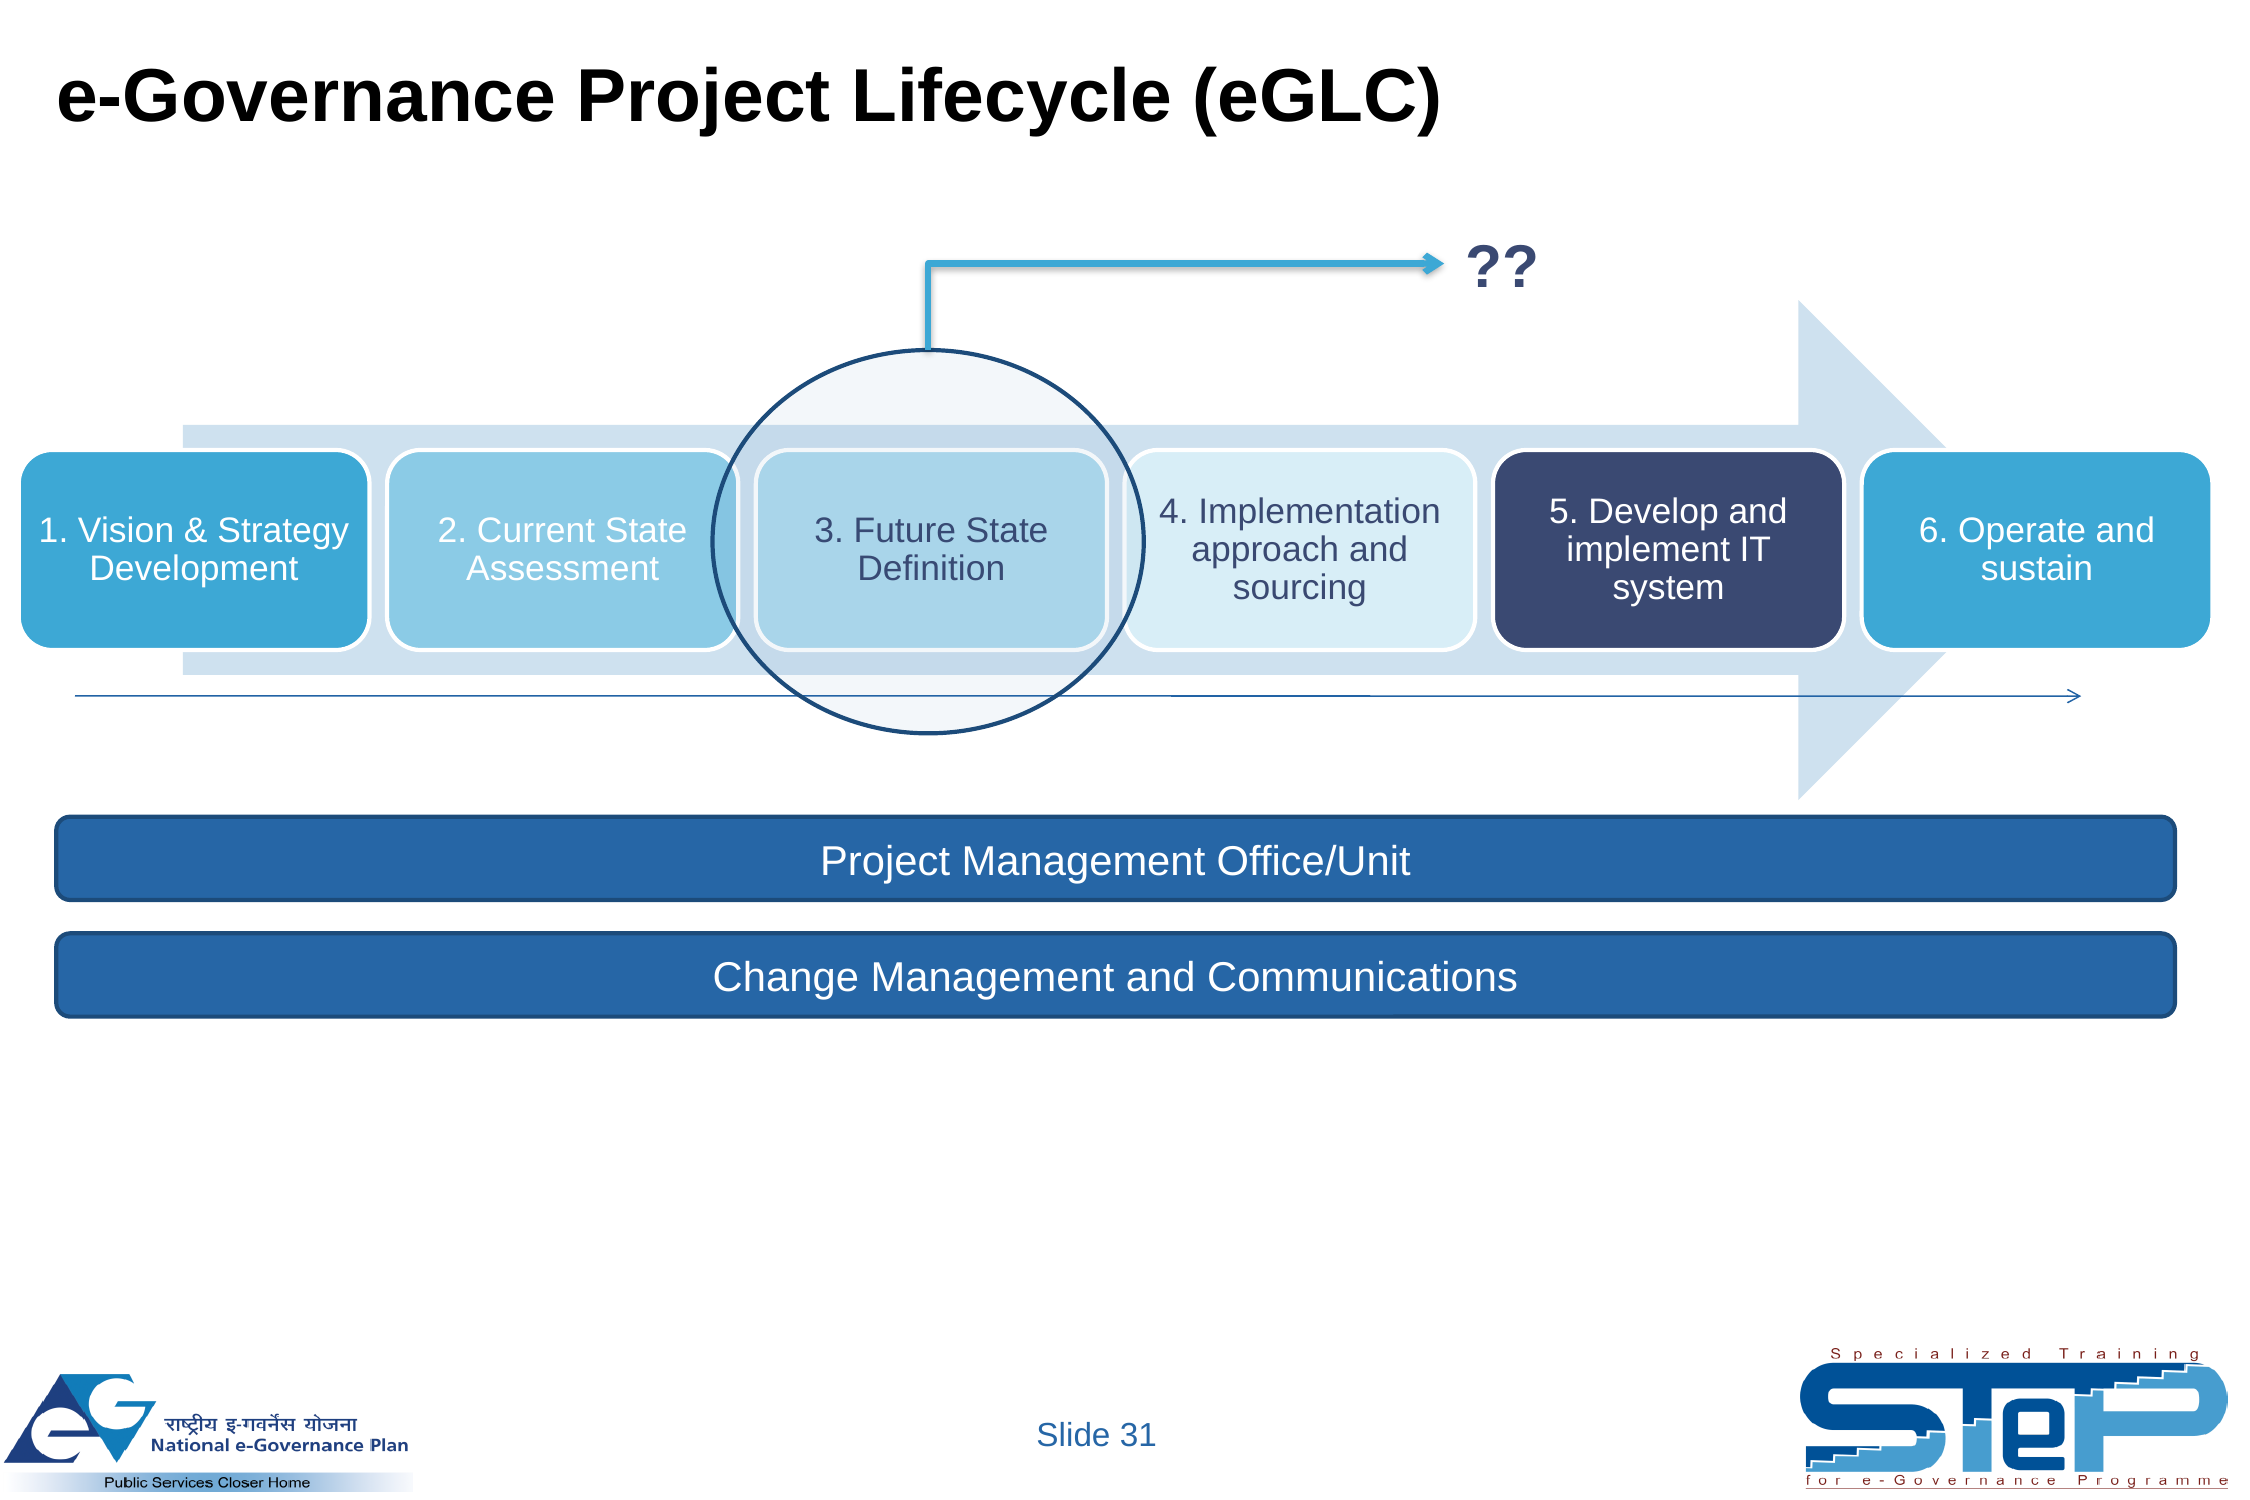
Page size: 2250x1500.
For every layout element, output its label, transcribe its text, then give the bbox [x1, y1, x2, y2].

text_box [182, 424, 769, 675]
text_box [1492, 449, 1845, 651]
picture [3, 1374, 413, 1492]
title e-Governance Project Lifecycle (eGLC) [56, 16, 2082, 167]
text_box [737, 348, 1121, 656]
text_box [1861, 449, 2213, 651]
text_box Project Management Office/Unit [54, 814, 2178, 903]
text_box ?? [1444, 216, 1562, 311]
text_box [755, 449, 1108, 651]
text_box Change Management and Communications [54, 931, 2178, 1019]
text_box [816, 708, 1040, 736]
text_box [1088, 300, 1946, 695]
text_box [927, 263, 1444, 351]
picture [1800, 1348, 2228, 1489]
text_box [1798, 708, 1891, 801]
text_box [753, 657, 1102, 695]
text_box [386, 449, 739, 651]
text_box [1124, 449, 1476, 651]
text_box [18, 449, 370, 651]
